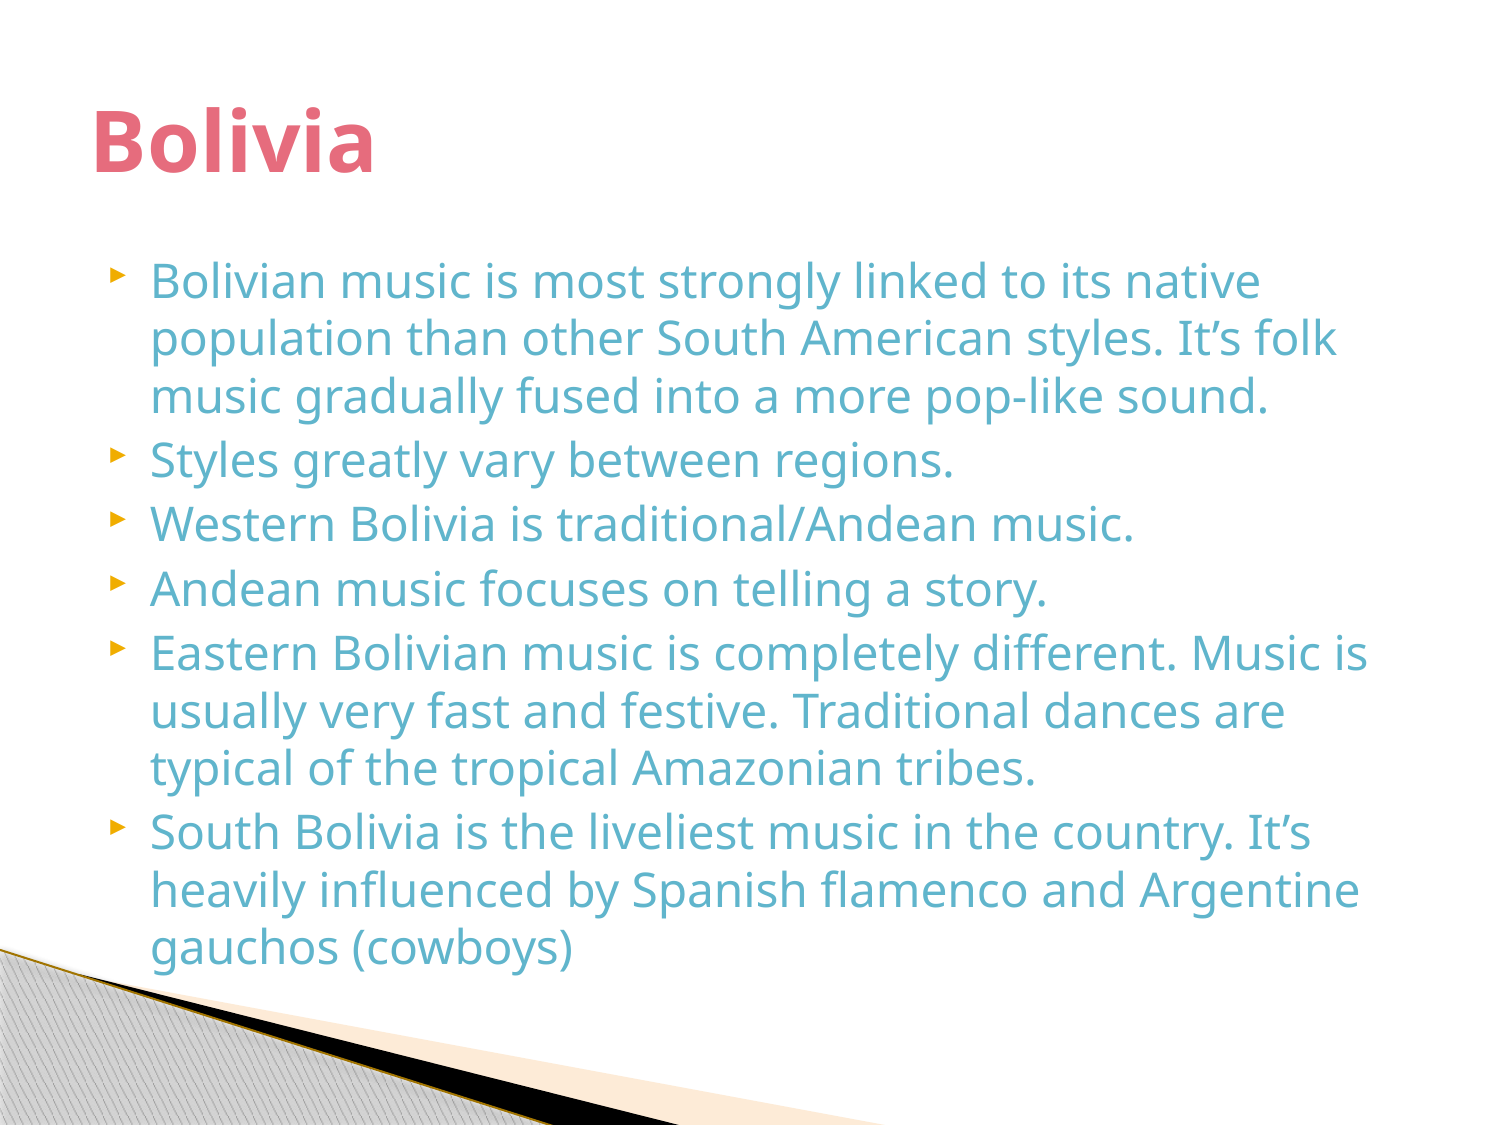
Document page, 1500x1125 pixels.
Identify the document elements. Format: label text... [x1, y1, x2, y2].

list Bolivian music is most strongly linked to its native population than other South American styles. It’s folk music gradually fused into a more pop-like sound. Styles greatly vary between regions. Western Bolivia is traditional/Andean music. Andean music focuses on telling a story. Eastern Bolivian music is completely different. Music is usually very fast and festive. Traditional dances are typical of the tropical Amazonian tribes. South Bolivia is the liveliest music in the country. It’s heavily influenced by Spanish flamenco and Argentine gauchos (cowboys) [75, 243, 1425, 986]
title Bolivia [75, 45, 1425, 233]
